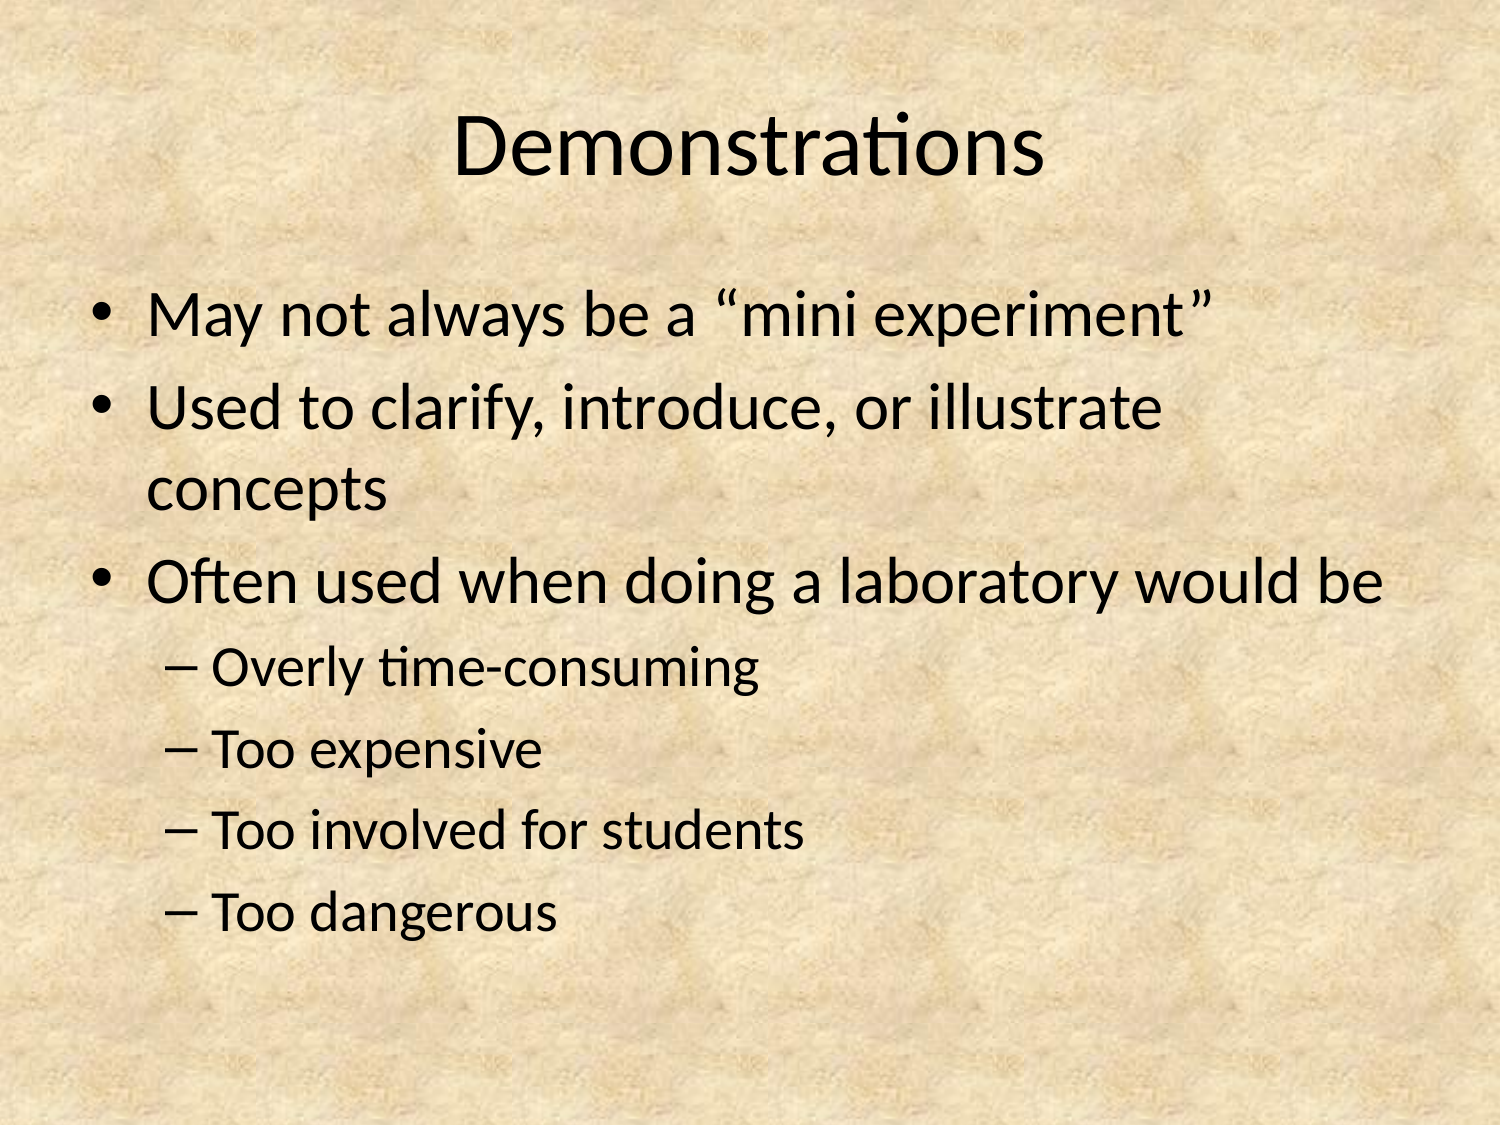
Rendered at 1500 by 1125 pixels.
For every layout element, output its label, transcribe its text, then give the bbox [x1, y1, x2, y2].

title Demonstrations [75, 45, 1425, 233]
list May not always be a “mini experiment” Used to clarify, introduce, or illustrate concepts Often used when doing a laboratory would be Overly time-consuming Too expensive Too involved for students Too dangerous [75, 262, 1425, 1005]
picture [0, 0, 1500, 1125]
